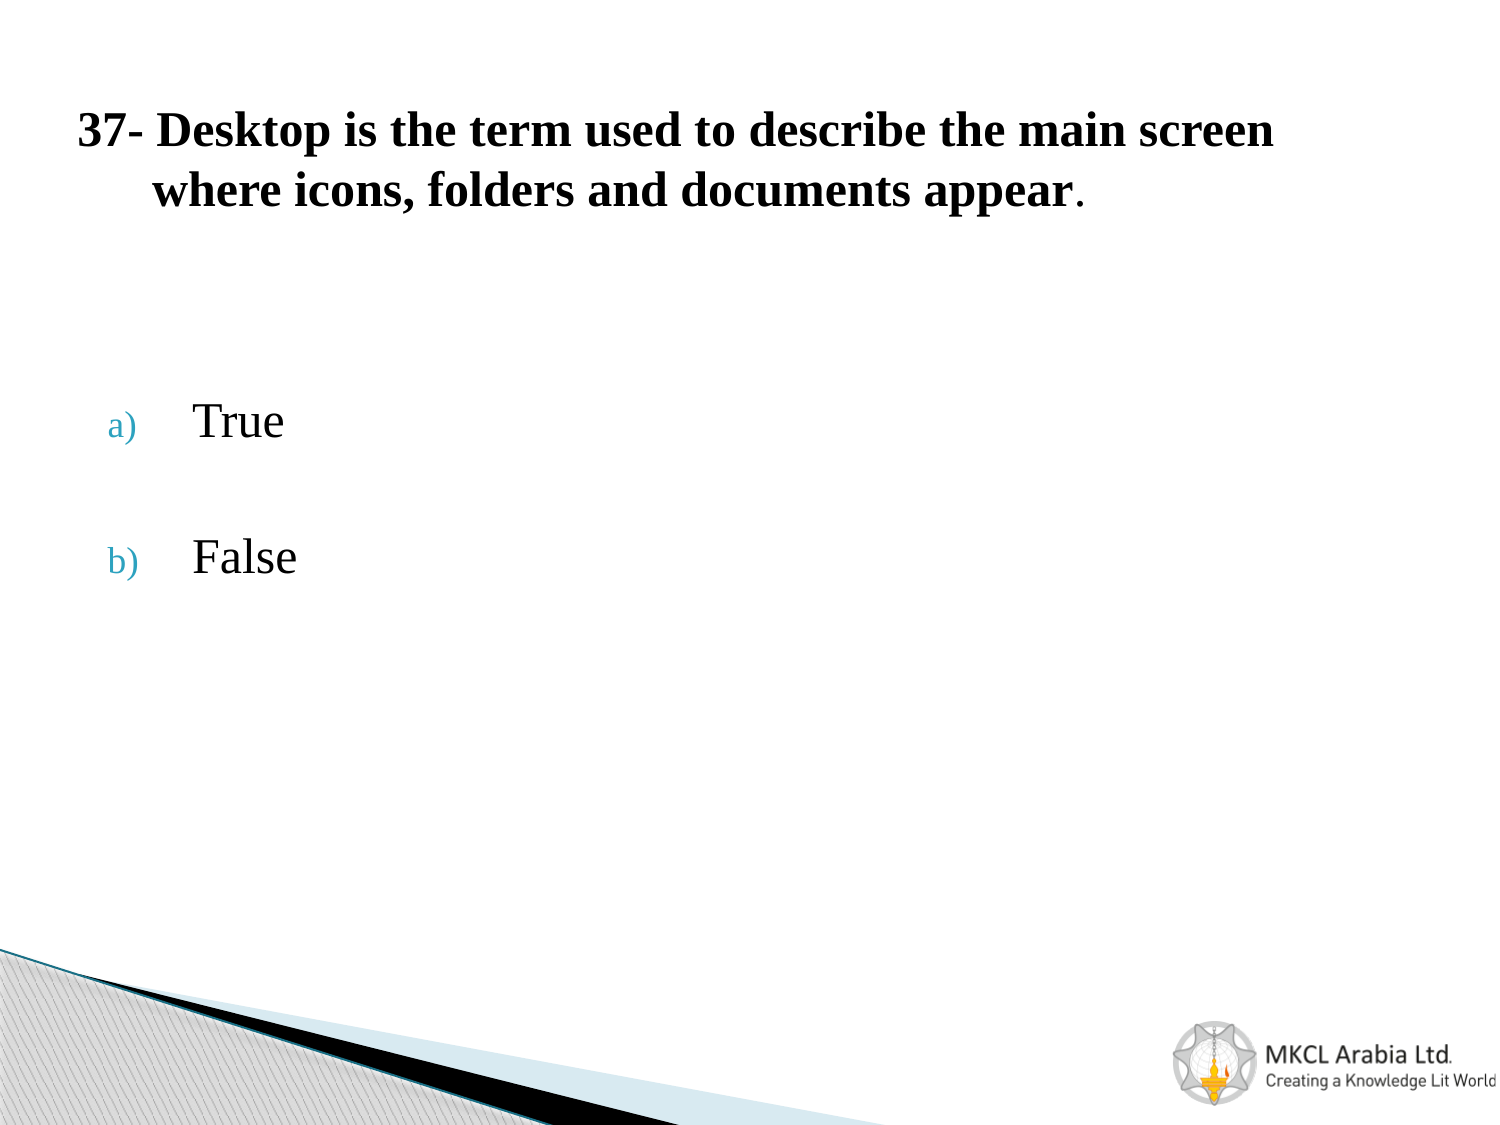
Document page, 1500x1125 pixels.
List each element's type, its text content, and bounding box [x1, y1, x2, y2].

picture [1172, 1021, 1496, 1106]
list True False [75, 243, 1425, 986]
title 37- Desktop is the term used to describe the main screen where icons, folders and documents appear. [62, 62, 1413, 250]
